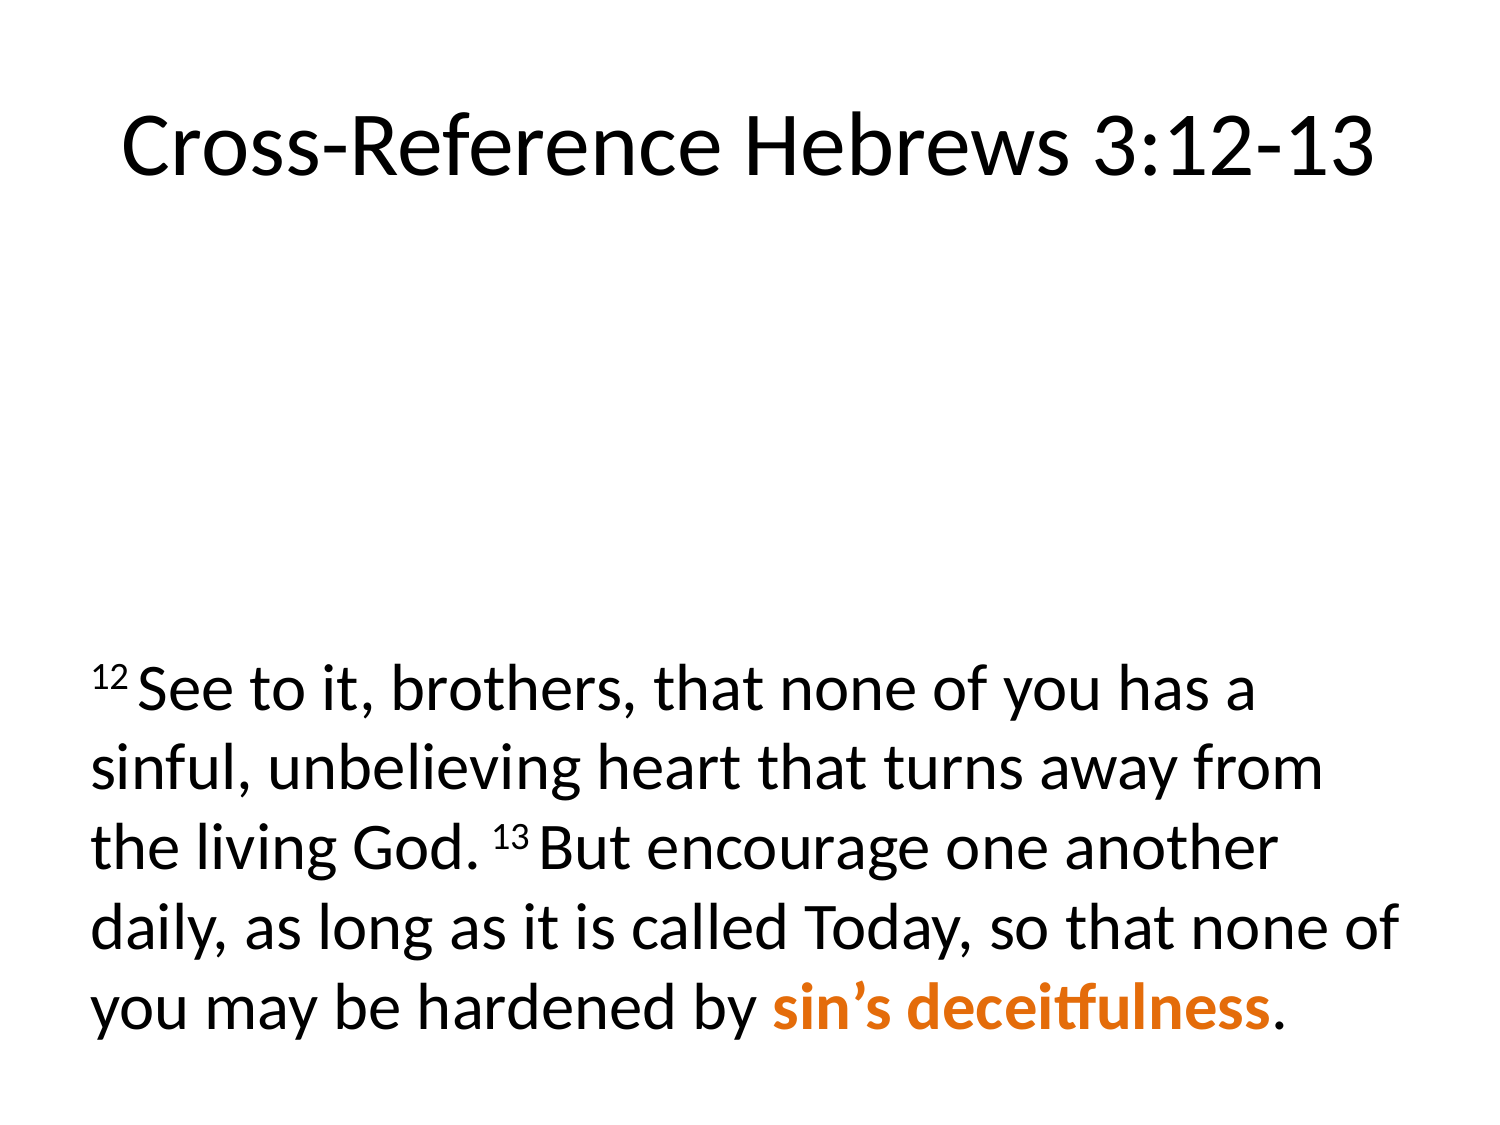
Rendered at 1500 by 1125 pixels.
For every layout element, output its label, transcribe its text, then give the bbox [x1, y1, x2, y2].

title Cross-Reference Hebrews 3:12-13 [75, 45, 1425, 233]
list 12 See to it, brothers, that none of you has a sinful, unbelieving heart that turns away from the living God. 13 But encourage one another daily, as long as it is called Today, so that none of you may be hardened by sin’s deceitfulness. [75, 262, 1425, 1005]
